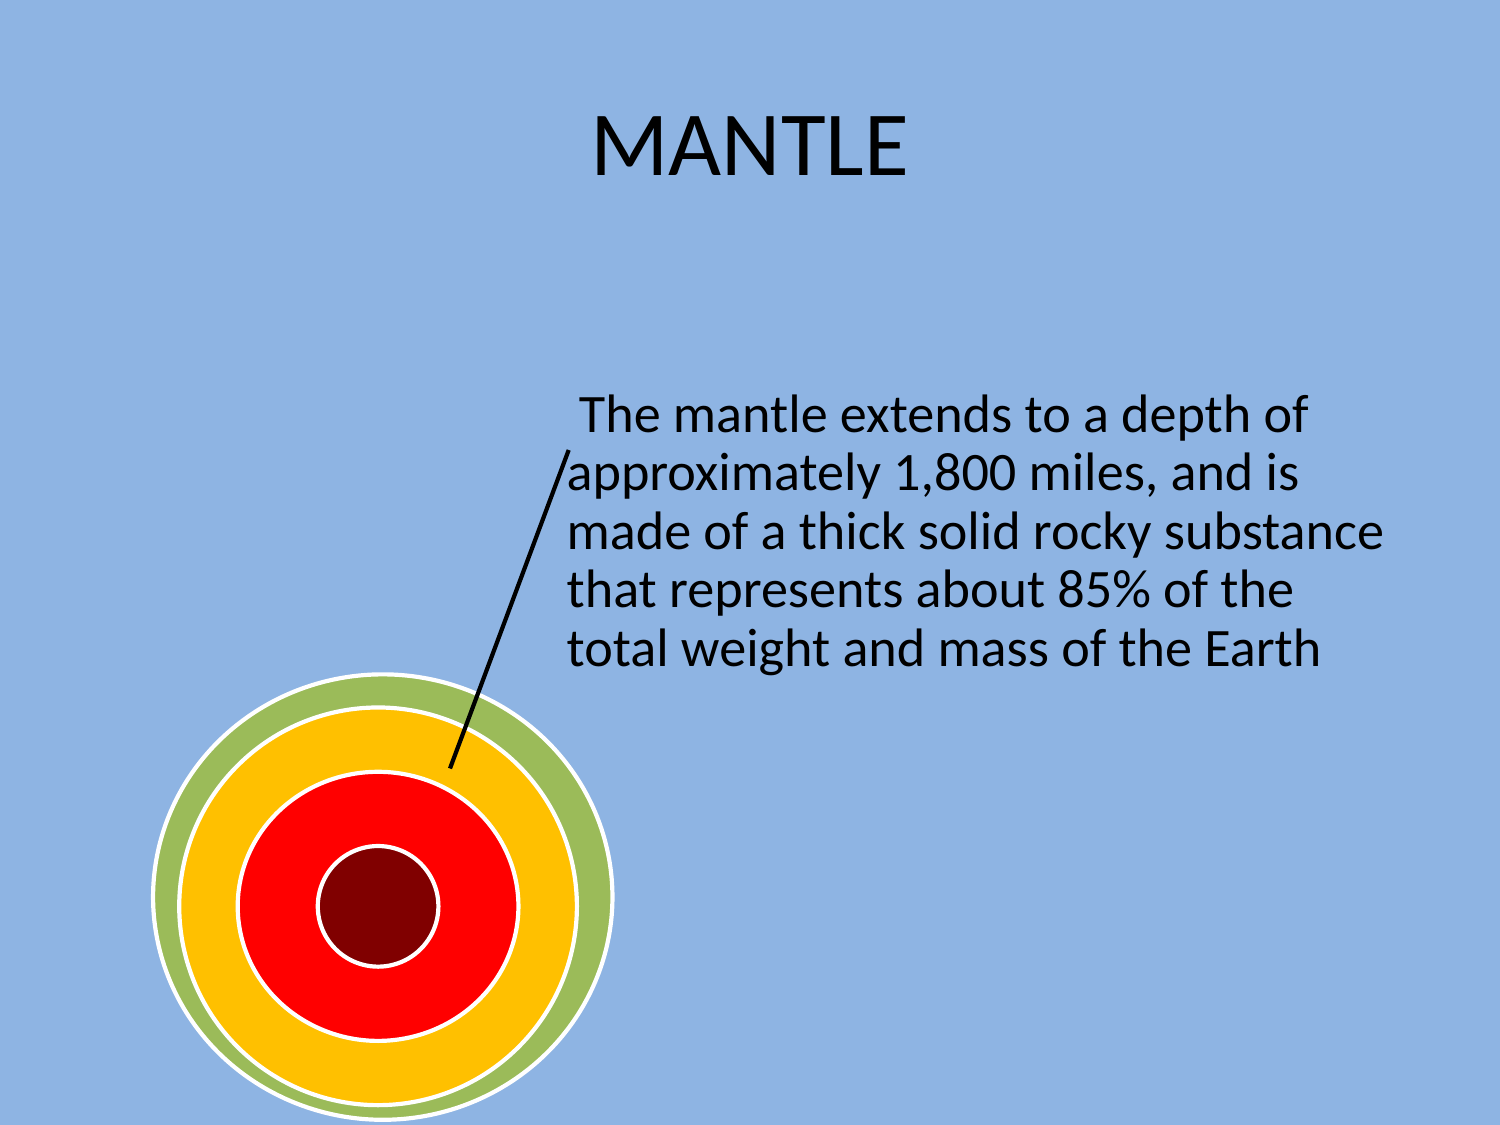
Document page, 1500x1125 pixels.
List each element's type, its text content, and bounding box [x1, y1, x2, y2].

title MANTLE [75, 45, 1425, 233]
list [62, 337, 1413, 1081]
